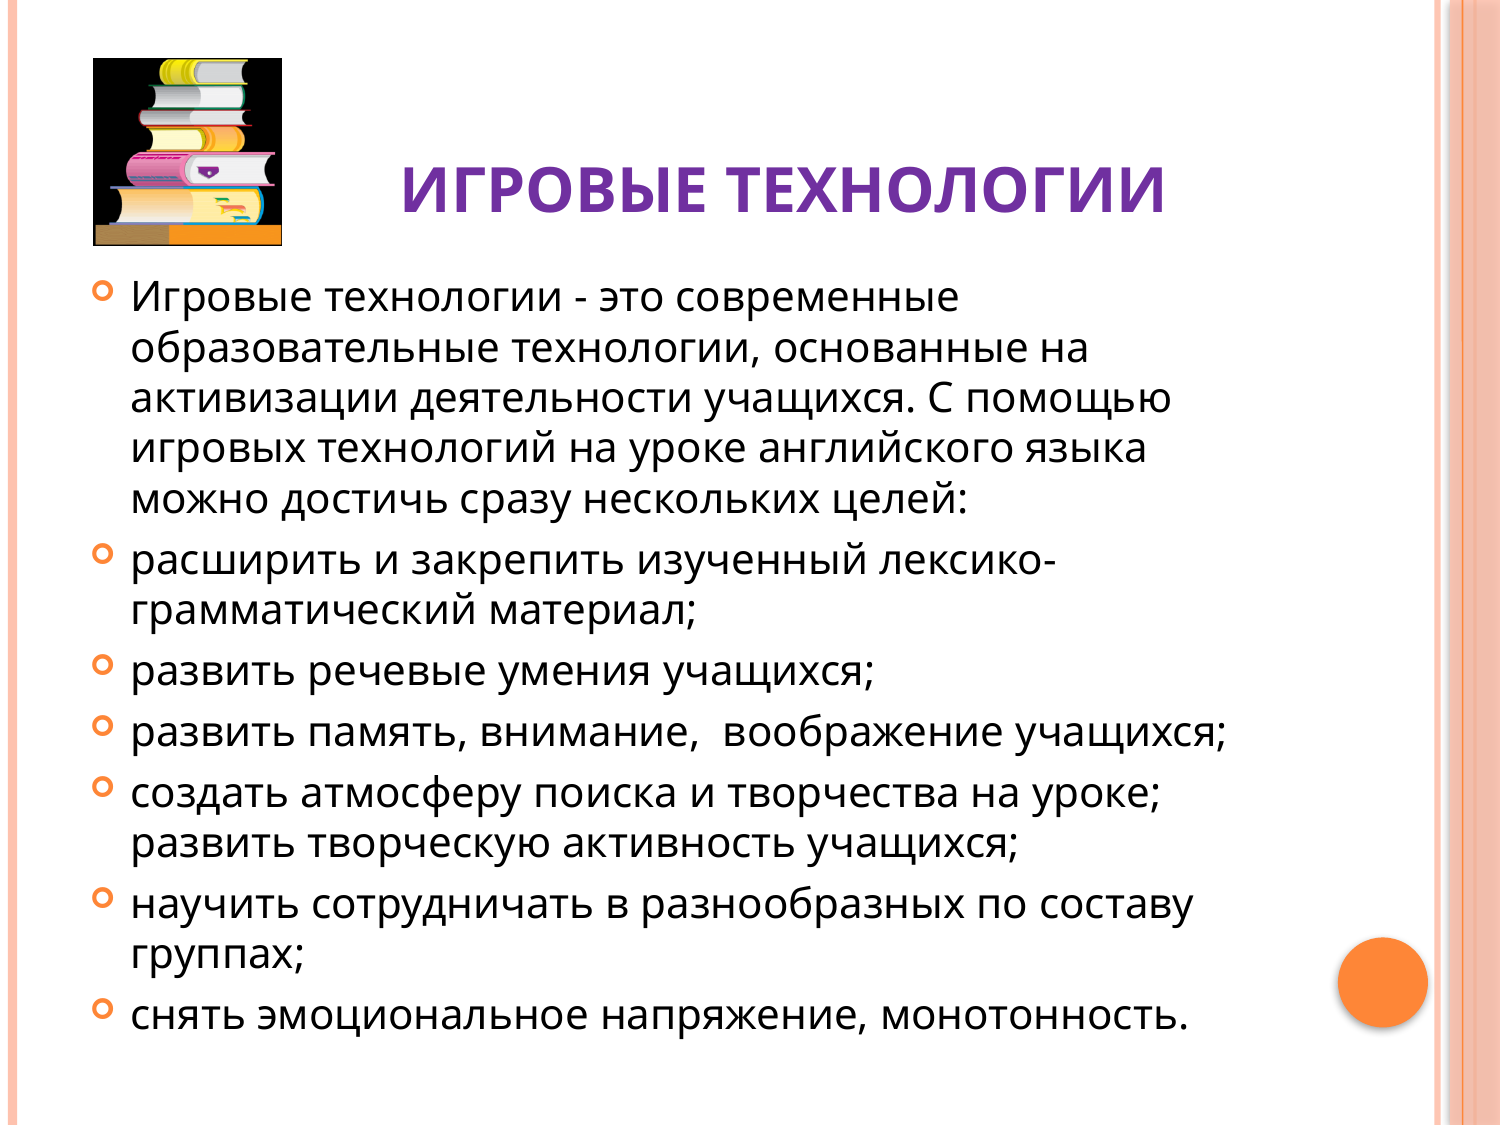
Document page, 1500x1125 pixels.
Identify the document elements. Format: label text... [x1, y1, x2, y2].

title И Игровые технологии [75, 45, 1300, 233]
picture [93, 58, 282, 247]
list Игровые технологии - это современные образовательные технологии, основанные на активизации деятельности учащихся. С помощью игровых технологий на уроке английского языка можно достичь сразу нескольких целей: расширить и закрепить изученный лексико-грамматический материал; развить речевые умения учащихся; развить память, внимание, воображение учащихся; создать атмосферу поиска и творчества на уроке; развить творческую активность учащихся; научить сотрудничать в разнообразных по составу группах; снять эмоциональное напряжение, монотонность. [75, 262, 1300, 1062]
